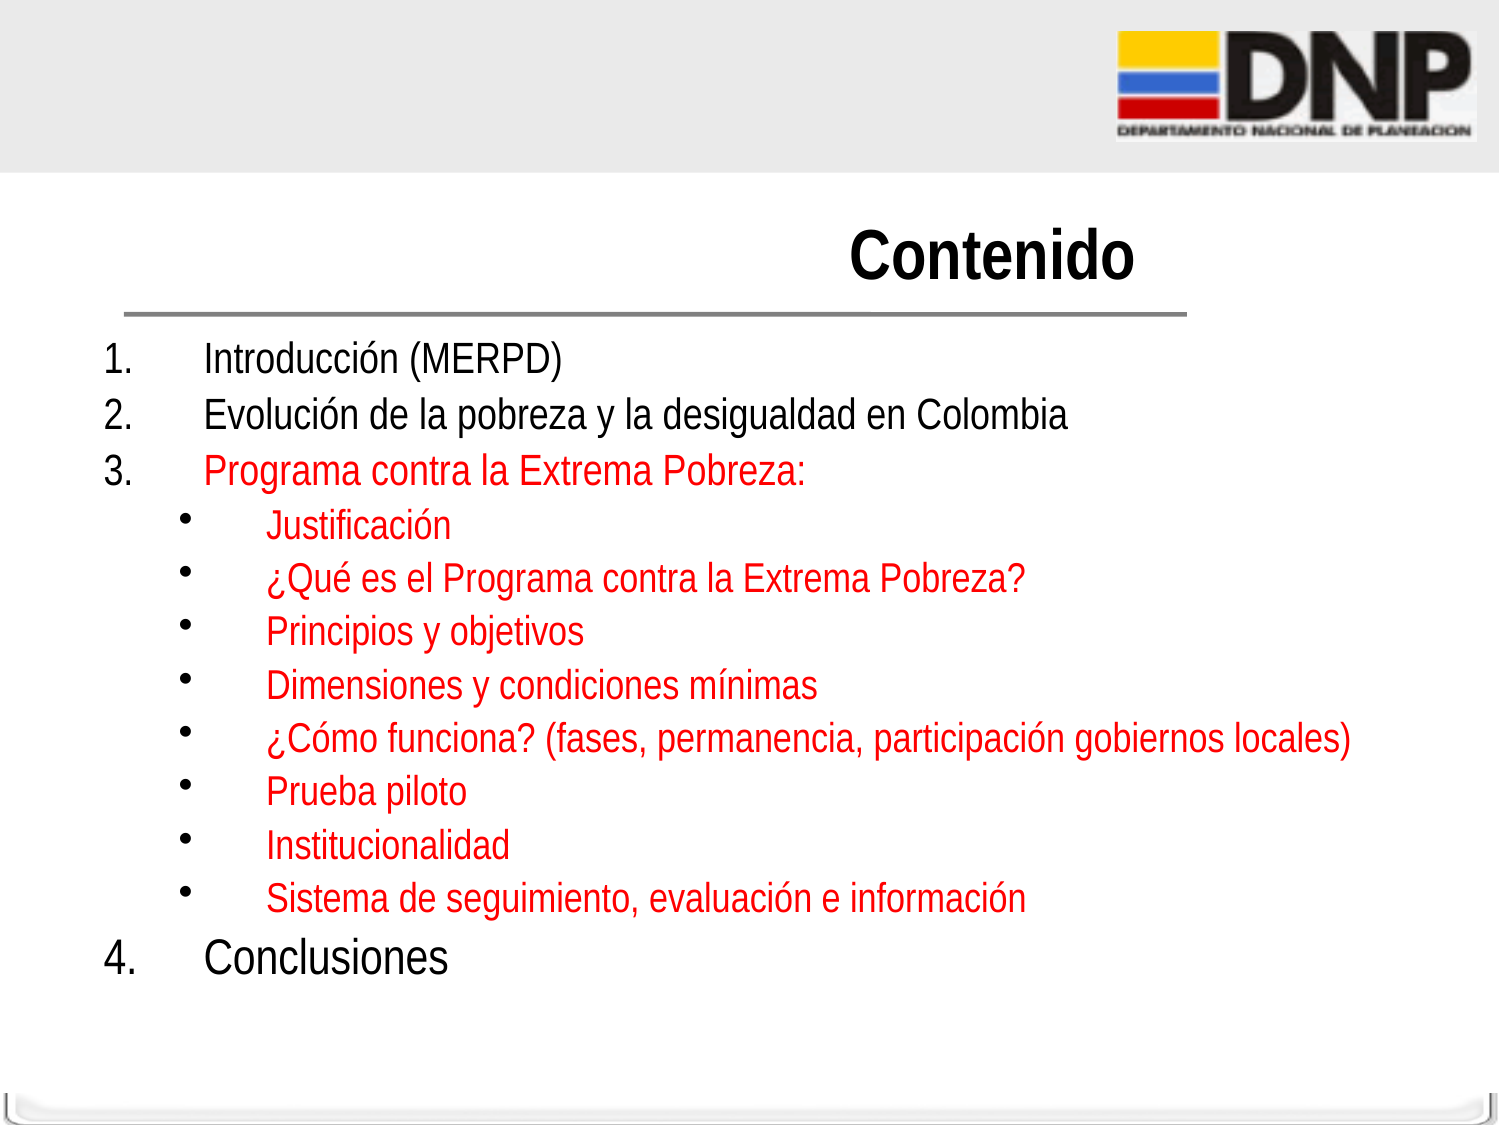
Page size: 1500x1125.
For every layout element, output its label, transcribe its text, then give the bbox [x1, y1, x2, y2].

list Introducción (MERPD) Evolución de la pobreza y la desigualdad en Colombia Programa contra la Extrema Pobreza: Justificación ¿Qué es el Programa contra la Extrema Pobreza? Principios y objetivos Dimensiones y condiciones mínimas ¿Cómo funciona? (fases, permanencia, participación gobiernos locales) Prueba piloto Institucionalidad Sistema de seguimiento, evaluación e información Conclusiones [88, 328, 1436, 1094]
picture [0, 1093, 1500, 1125]
picture [1116, 31, 1477, 142]
title Contenido [112, 201, 1152, 328]
